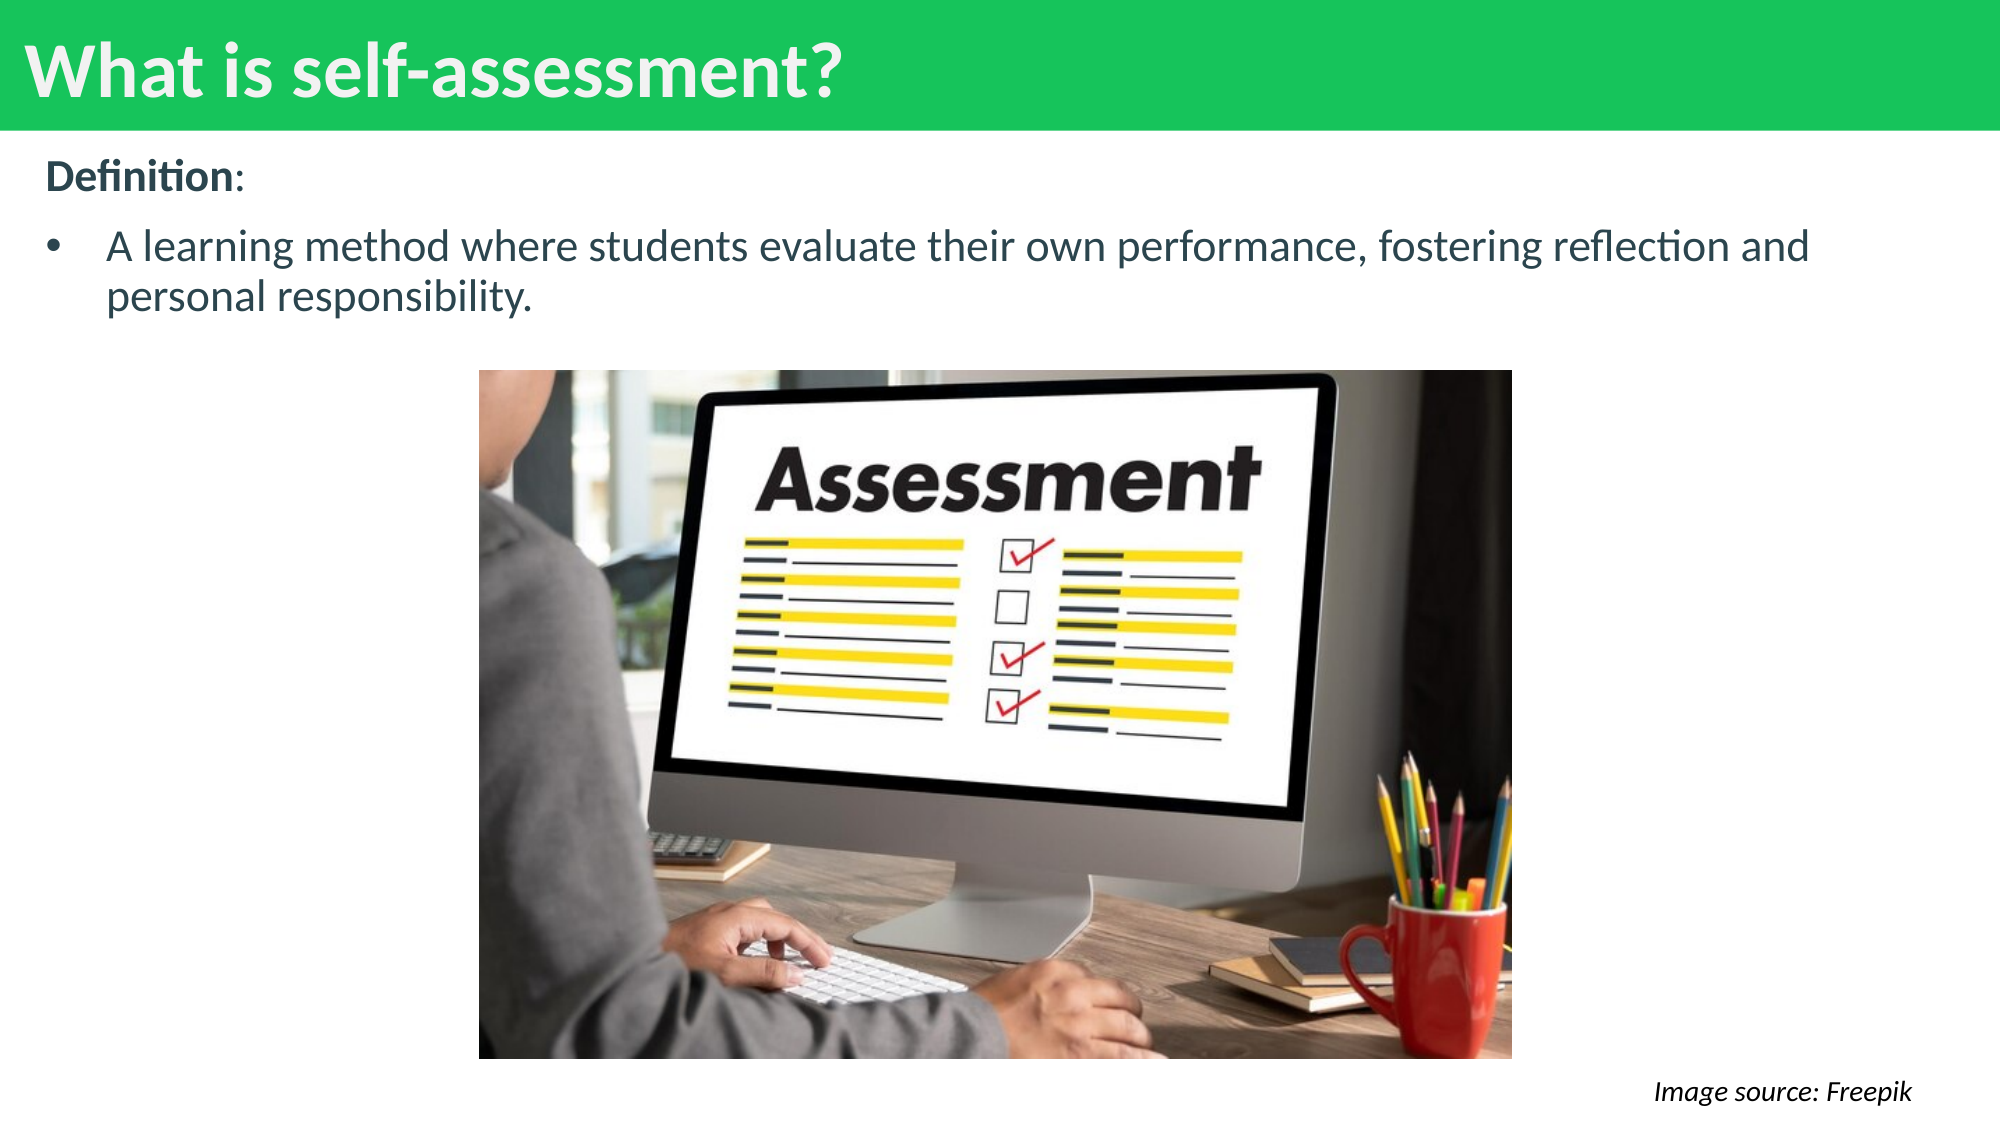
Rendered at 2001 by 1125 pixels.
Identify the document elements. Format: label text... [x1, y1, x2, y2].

title What is self-assessment? [16, 13, 1976, 131]
text_box Image source: Freepik [1566, 1057, 2000, 1114]
list Definition: A learning method where students evaluate their own performance, fostering reflection and personal responsibility. [16, 144, 1976, 1108]
picture [479, 370, 1513, 1059]
